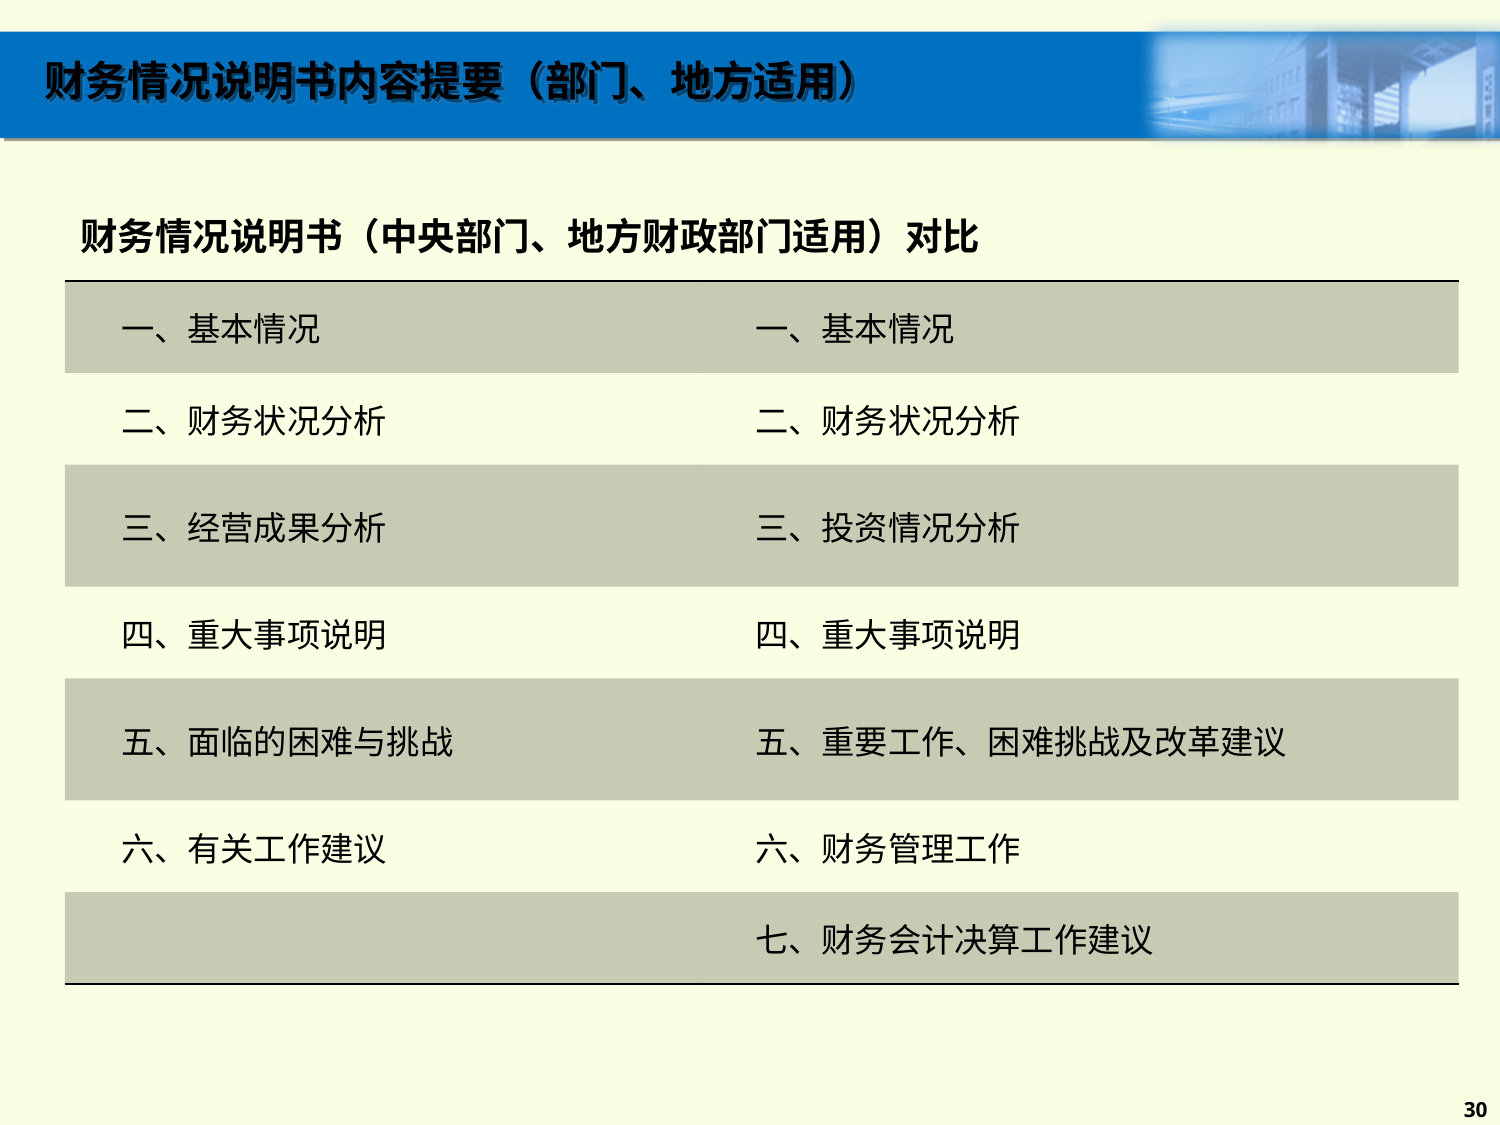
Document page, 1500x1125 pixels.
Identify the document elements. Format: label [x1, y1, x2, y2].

table_header [65, 187, 1459, 280]
title [29, 47, 1159, 251]
picture [1136, 14, 1500, 153]
text_box [1412, 1089, 1500, 1125]
table_cell [65, 282, 1459, 983]
